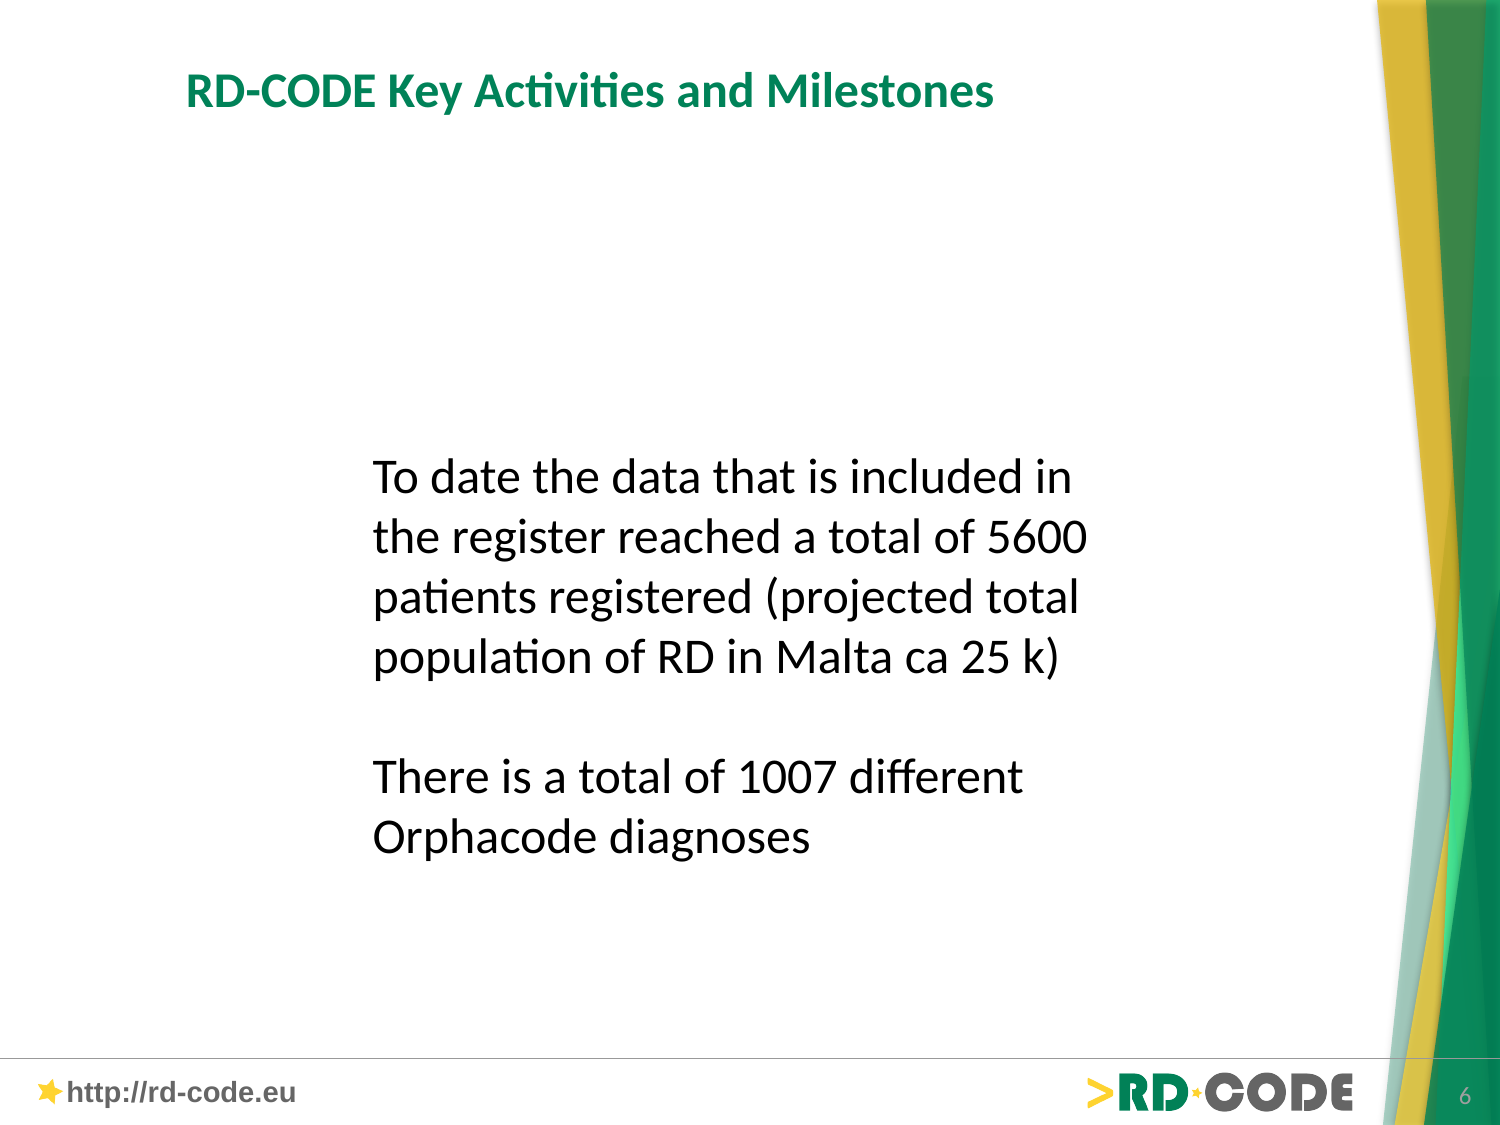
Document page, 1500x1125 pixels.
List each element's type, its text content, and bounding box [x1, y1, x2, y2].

picture [35, 1076, 65, 1106]
slide_number 6 [1378, 1065, 1487, 1125]
text_box To date the data that is included in the register reached a total of 5600 patients registered (projected total population of RD in Malta ca 25 k) There is a total of 1007 different Orphacode diagnoses [357, 435, 1121, 871]
picture [1082, 1064, 1363, 1117]
title RD-CODE Key Activities and Milestones [20, 10, 1363, 199]
